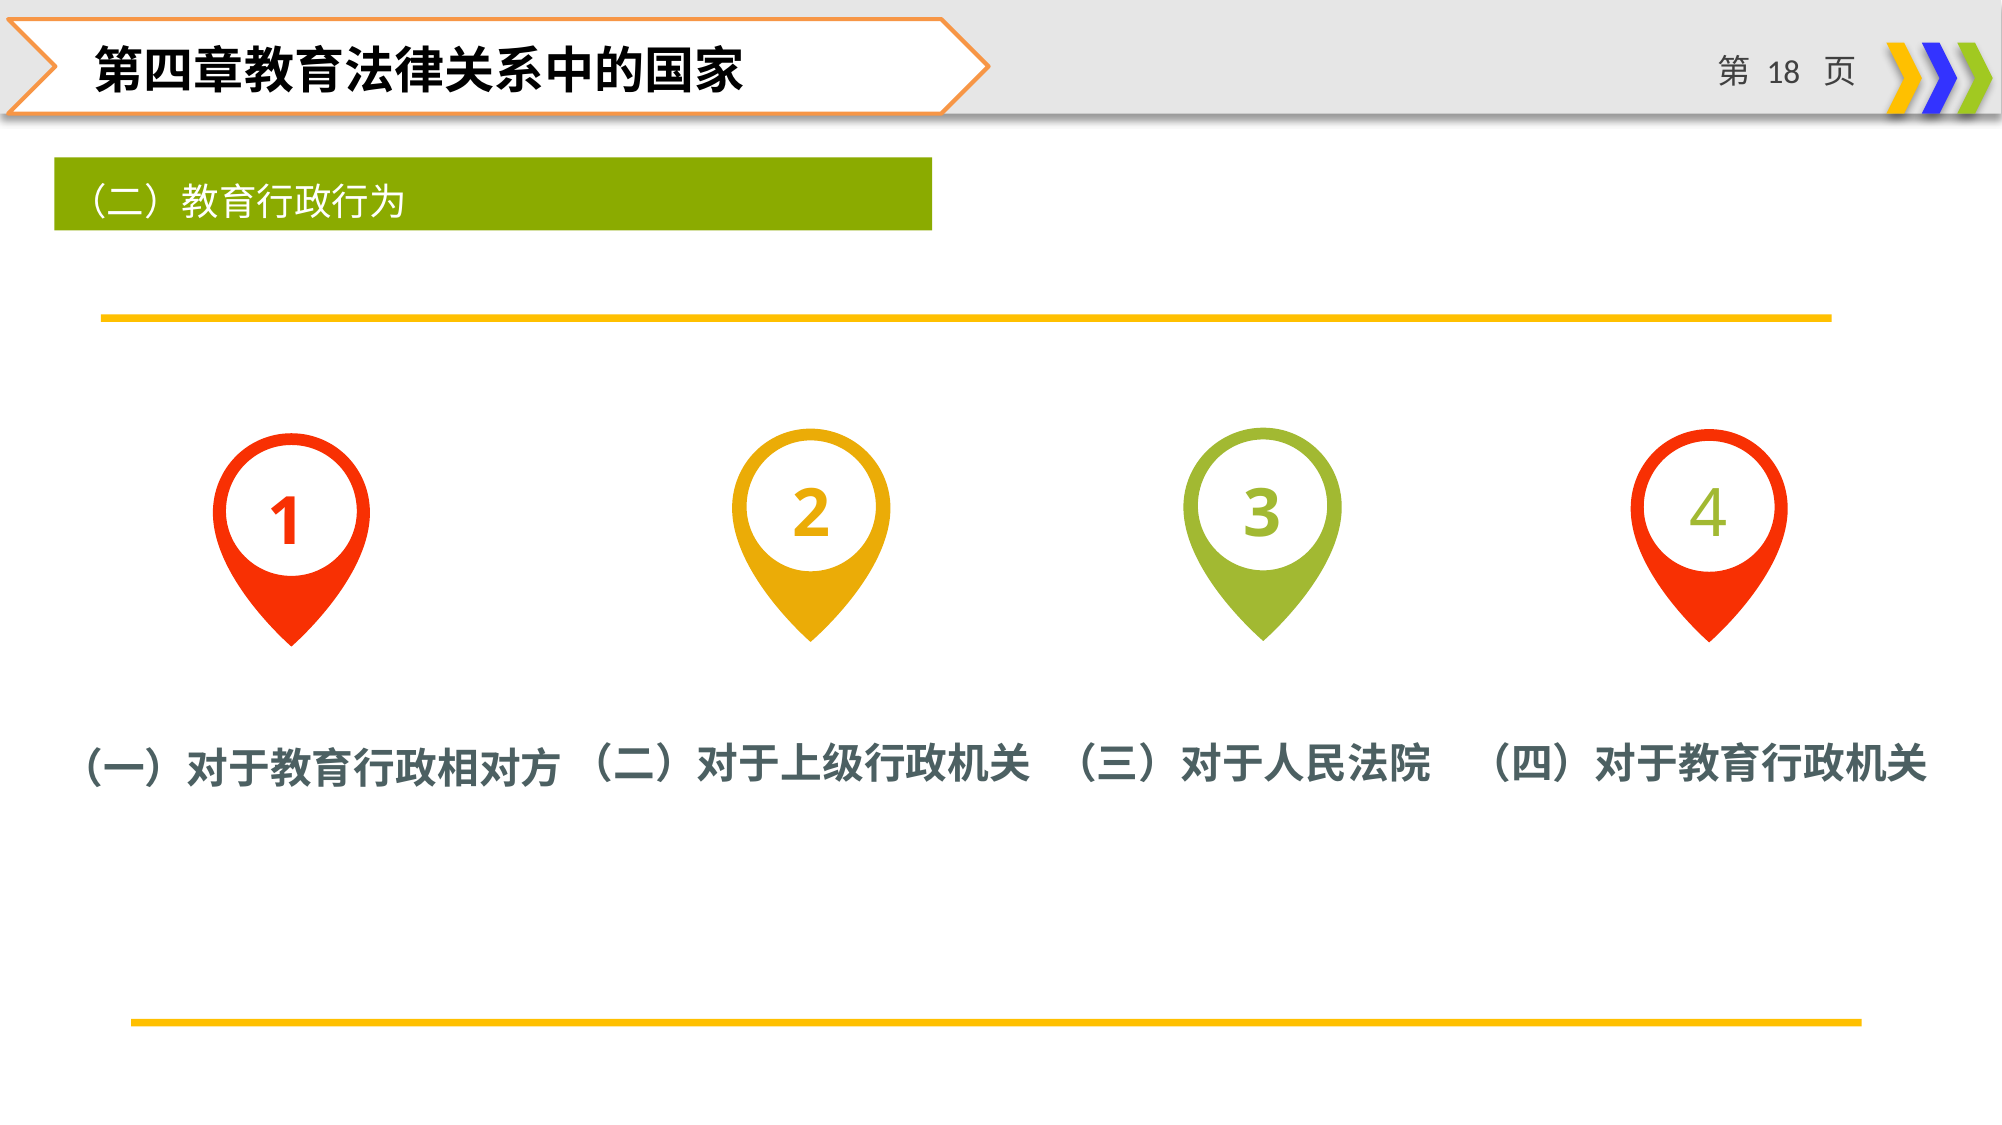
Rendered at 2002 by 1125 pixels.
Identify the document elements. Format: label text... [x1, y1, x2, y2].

text_box （一）对于教育行政相对方 [46, 709, 599, 799]
text_box 1 [252, 470, 321, 565]
text_box 4 [1675, 462, 1744, 558]
text_box （二）教育行政行为 [54, 157, 933, 231]
text_box [1183, 427, 1342, 641]
text_box 2 [777, 462, 846, 558]
text_box （四）对于教育行政机关 [1454, 714, 1964, 795]
text_box [212, 433, 370, 647]
text_box [732, 428, 891, 642]
text_box 3 [1228, 462, 1297, 558]
text_box （二）对于上级行政机关 [556, 714, 1066, 795]
text_box [129, 1017, 1864, 1028]
text_box [99, 312, 1834, 324]
text_box [1630, 429, 1788, 643]
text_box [7, 18, 989, 114]
text_box （三）对于人民法院 [1040, 714, 1454, 794]
